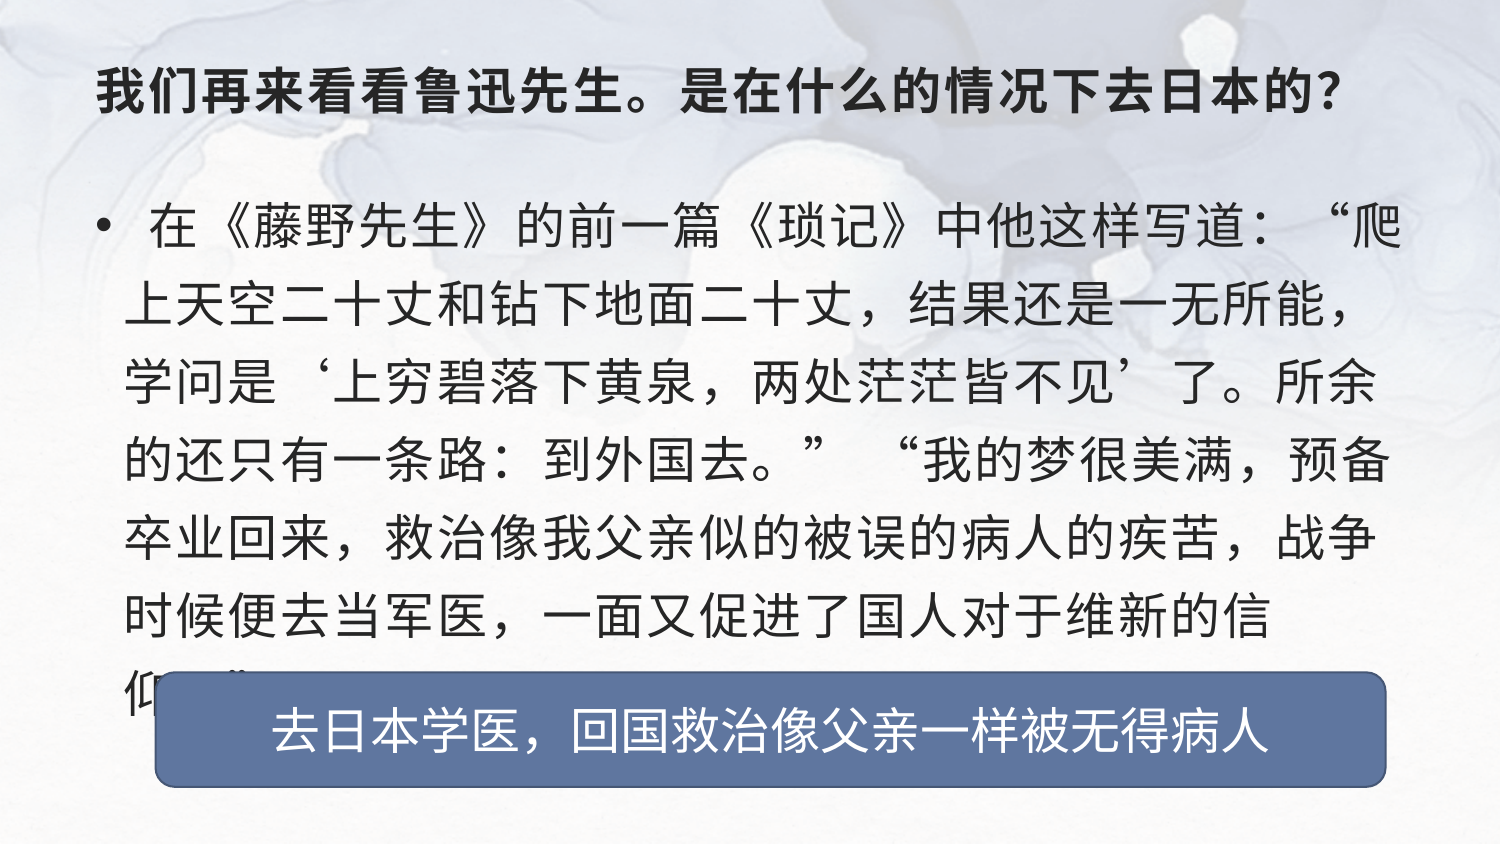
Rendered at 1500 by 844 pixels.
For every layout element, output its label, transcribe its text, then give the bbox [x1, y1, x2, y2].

text_box 去日本学医，回国救治像父亲一样被无得病人 [154, 671, 1387, 788]
picture [0, 0, 1500, 844]
list 在《藤野先生》的前一篇《琐记》中他这样写道：“爬上天空二十丈和钻下地面二十丈，结果还是一无所能，学问是‘上穷碧落下黄泉，两处茫茫皆不见’了。所余的还只有一条路：到外国去。” “我的梦很美满，预备卒业回来，救治像我父亲似的被误的病人的疾苦，战争时候便去当军医，一面又促进了国人对于维新的信仰。” [82, 176, 1418, 781]
title 我们再来看看鲁迅先生。是在什么的情况下去日本的？ [82, 54, 1418, 109]
